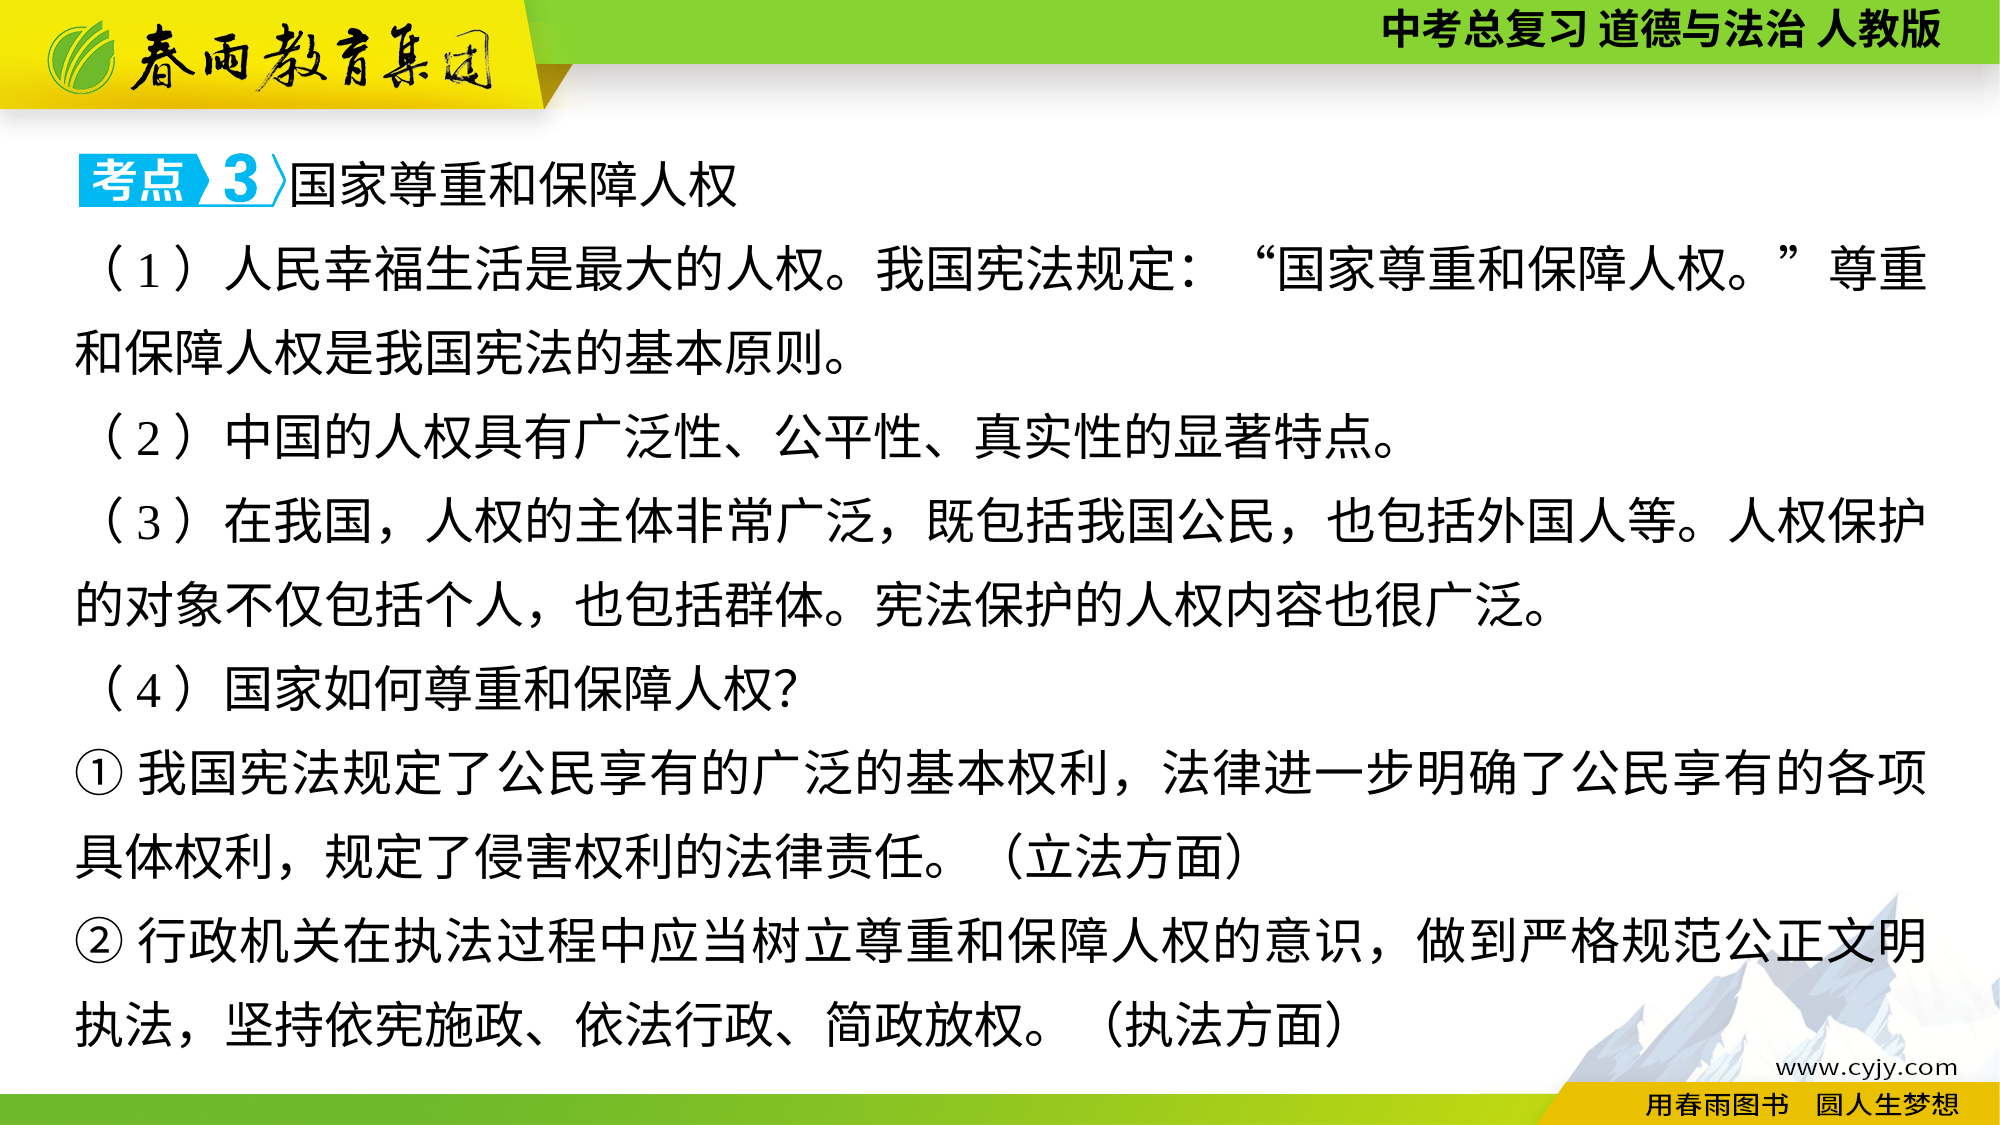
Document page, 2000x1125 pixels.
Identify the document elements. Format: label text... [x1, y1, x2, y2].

list 国家尊重和保障人权 （1）人民幸福生活是最大的人权。我国宪法规定：“国家尊重和保障人权。”尊重和保障人权是我国宪法的基本原则。 （2）中国的人权具有广泛性、公平性、真实性的显著特点。 （3）在我国，人权的主体非常广泛，既包括我国公民，也包括外国人等。人权保护的对象不仅包括个人，也包括群体。宪法保护的人权内容也很广泛。 （4）国家如何尊重和保障人权？ ①我国宪法规定了公民享有的广泛的基本权利，法律进一步明确了公民享有的各项具体权利，规定了侵害权利的法律责任。（立法方面） ②行政机关在执法过程中应当树立尊重和保障人权的意识，做到严格规范公正文明执法，坚持依宪施政、依法行政、简政放权。（执法方面） [59, 122, 1944, 1061]
picture [0, 0, 2000, 1125]
